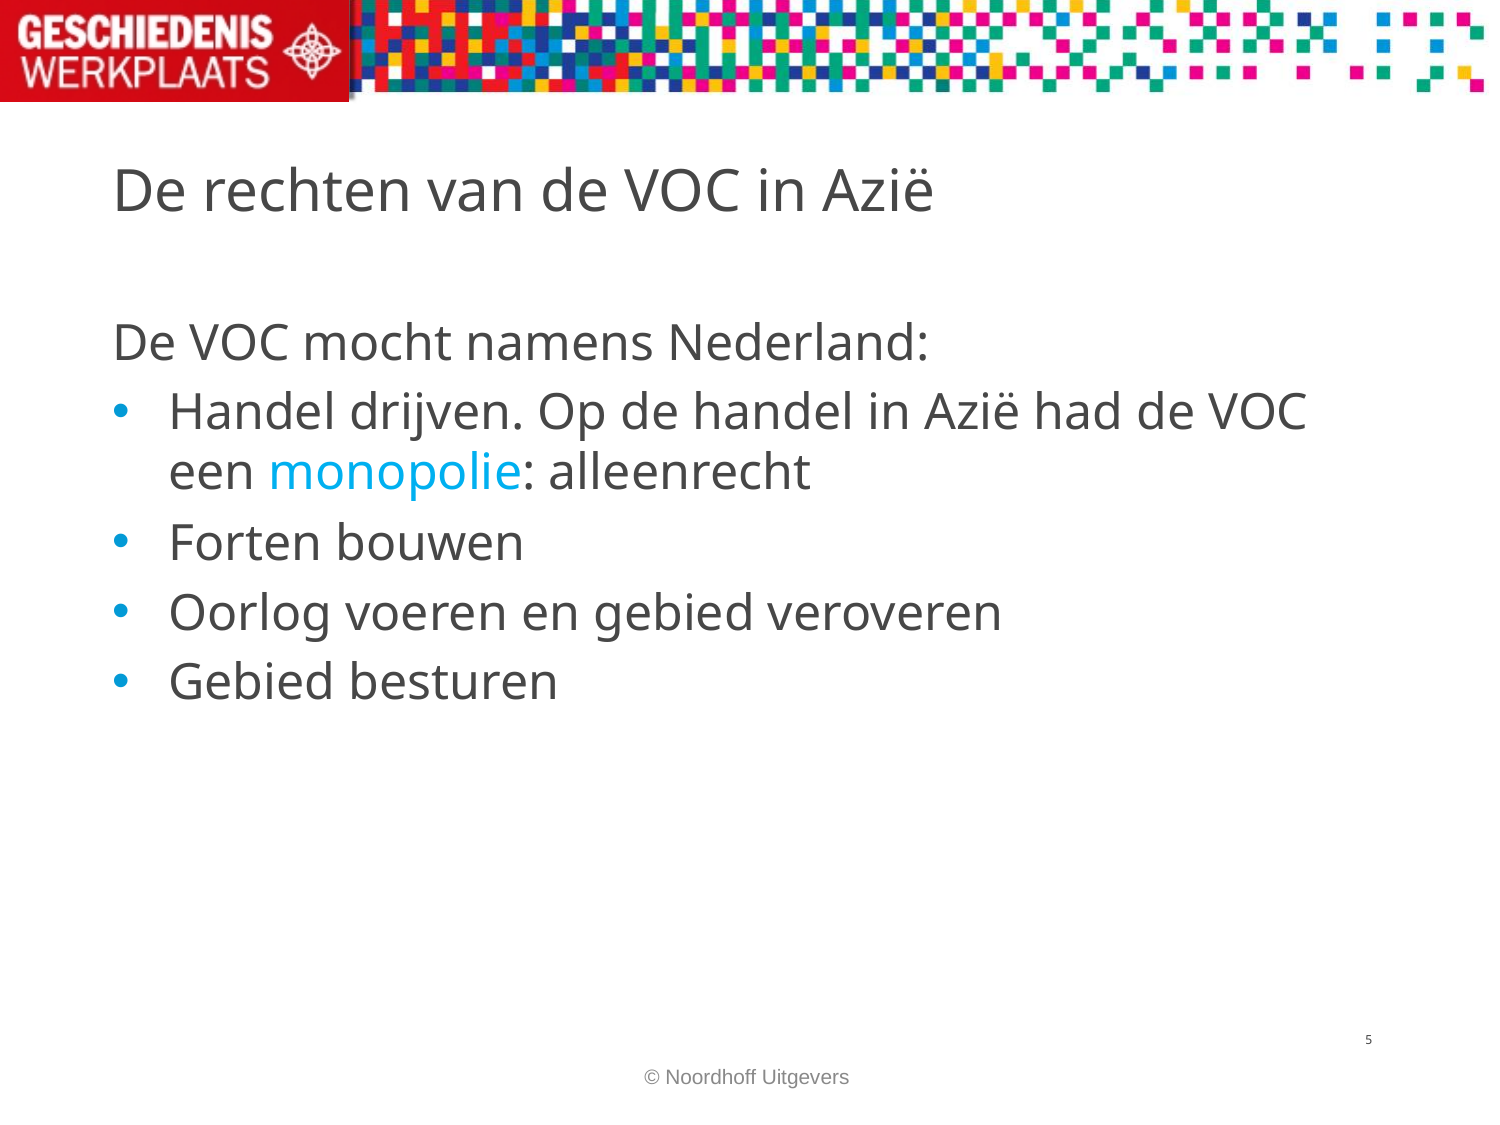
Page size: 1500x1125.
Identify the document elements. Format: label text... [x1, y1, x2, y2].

list De VOC mocht namens Nederland: Handel drijven. Op de handel in Azië had de VOC een monopolie: alleenrecht Forten bouwen Oorlog voeren en gebied veroveren Gebied besturen [112, 302, 1409, 1024]
text_box © Noordhoff Uitgevers [512, 1045, 988, 1106]
slide_number 5 [1325, 1025, 1388, 1063]
picture [0, 0, 1500, 1125]
title De rechten van de VOC in Azië [112, 145, 1401, 256]
